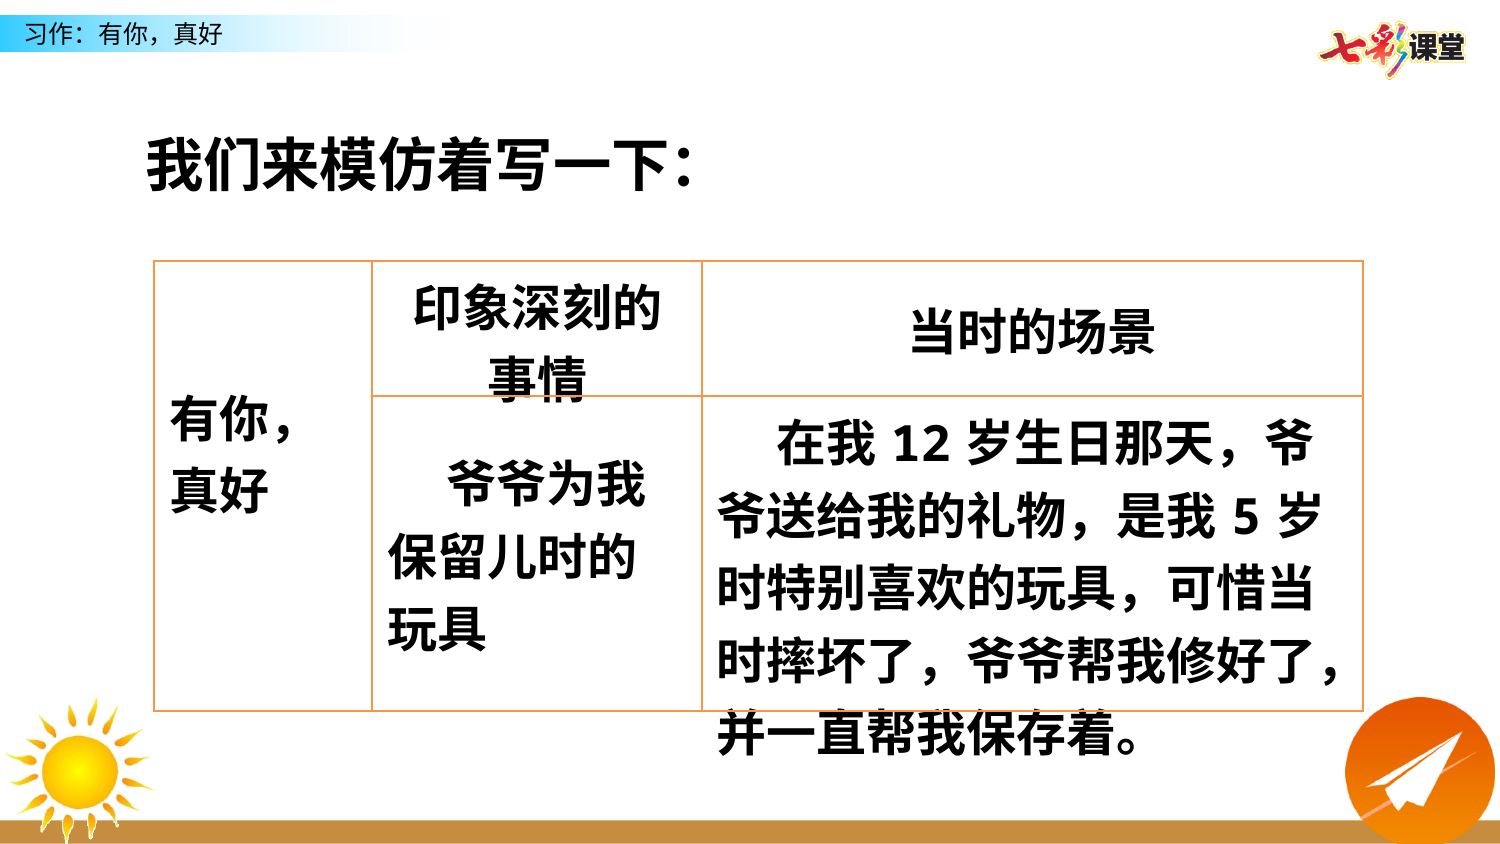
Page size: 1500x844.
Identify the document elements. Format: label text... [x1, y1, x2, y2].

table_header 有你，真好 [155, 262, 371, 710]
picture [1345, 697, 1495, 844]
picture [1316, 20, 1468, 80]
text_box 我们来模仿着写一下： [130, 121, 906, 206]
picture [5, 697, 155, 844]
table_header 印象深刻的事情 [373, 262, 701, 395]
table_header 当时的场景 [703, 262, 1362, 395]
table_cell 在我12岁生日那天，爷爷送给我的礼物，是我5岁时特别喜欢的玩具，可惜当时摔坏了，爷爷帮我修好了，并一直帮我保存着。 [703, 397, 1362, 710]
table_cell 爷爷为我保留儿时的玩具 [373, 397, 701, 710]
